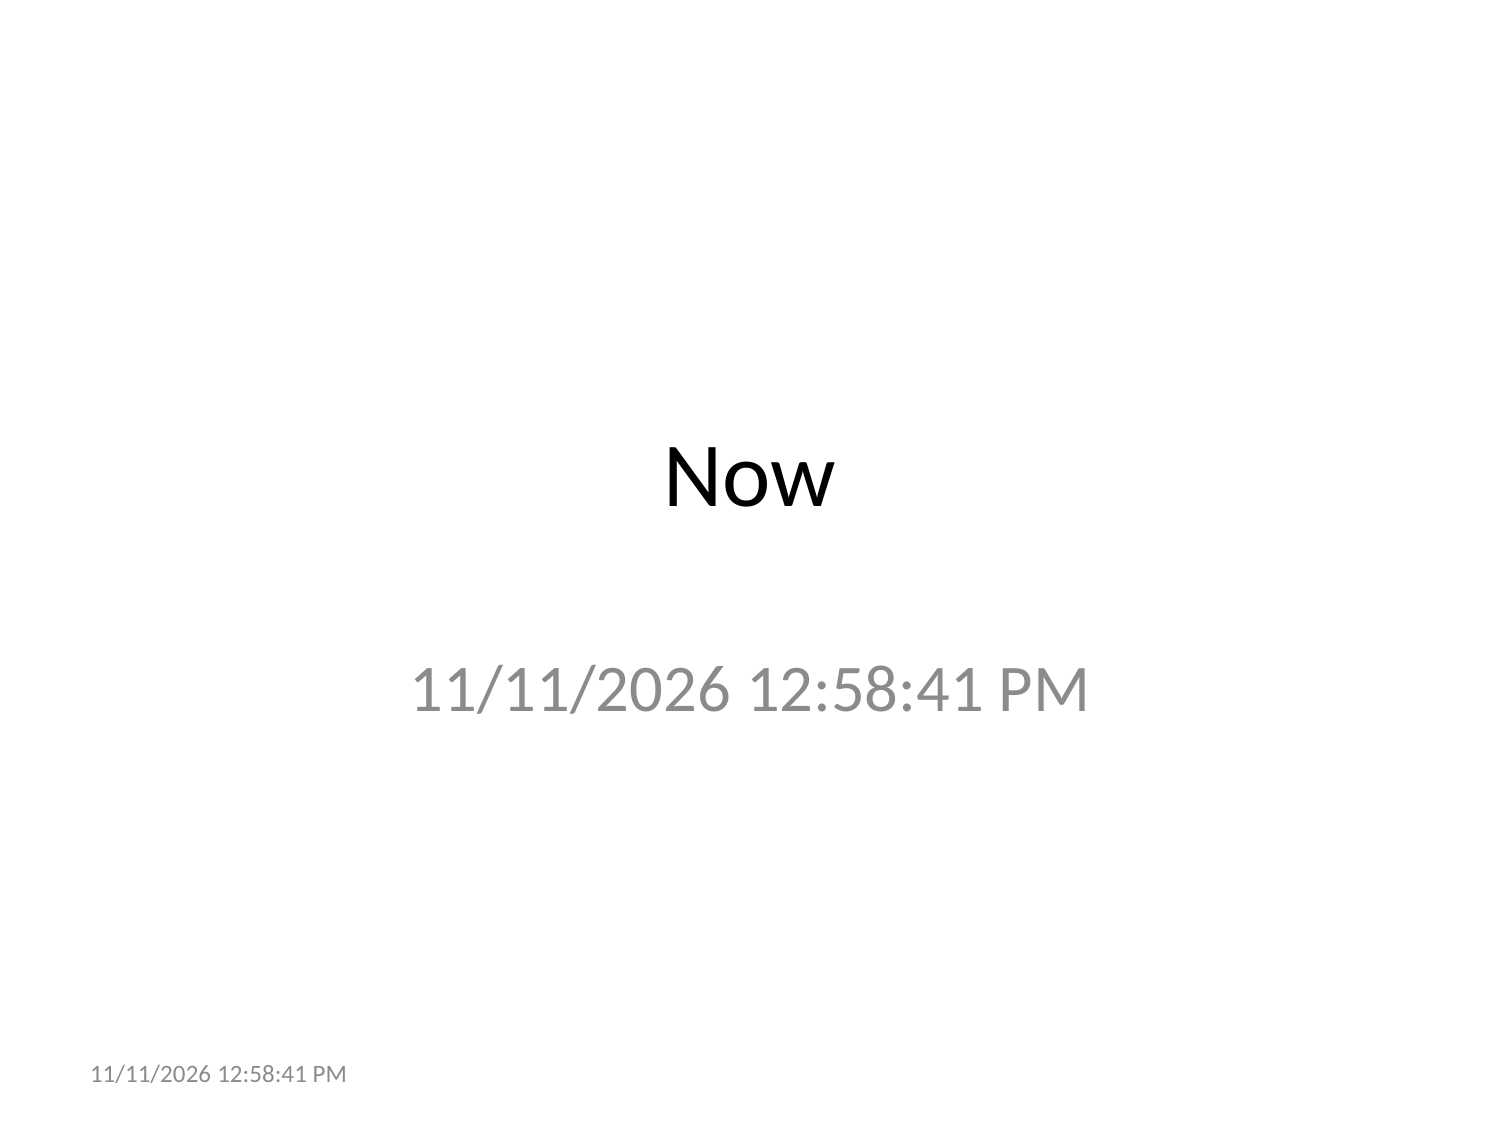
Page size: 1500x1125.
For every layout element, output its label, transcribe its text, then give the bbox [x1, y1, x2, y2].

subtitle 2011-12-19 10:20:04 AM [225, 637, 1275, 925]
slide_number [75, 1042, 425, 1103]
title Now [112, 349, 1388, 591]
